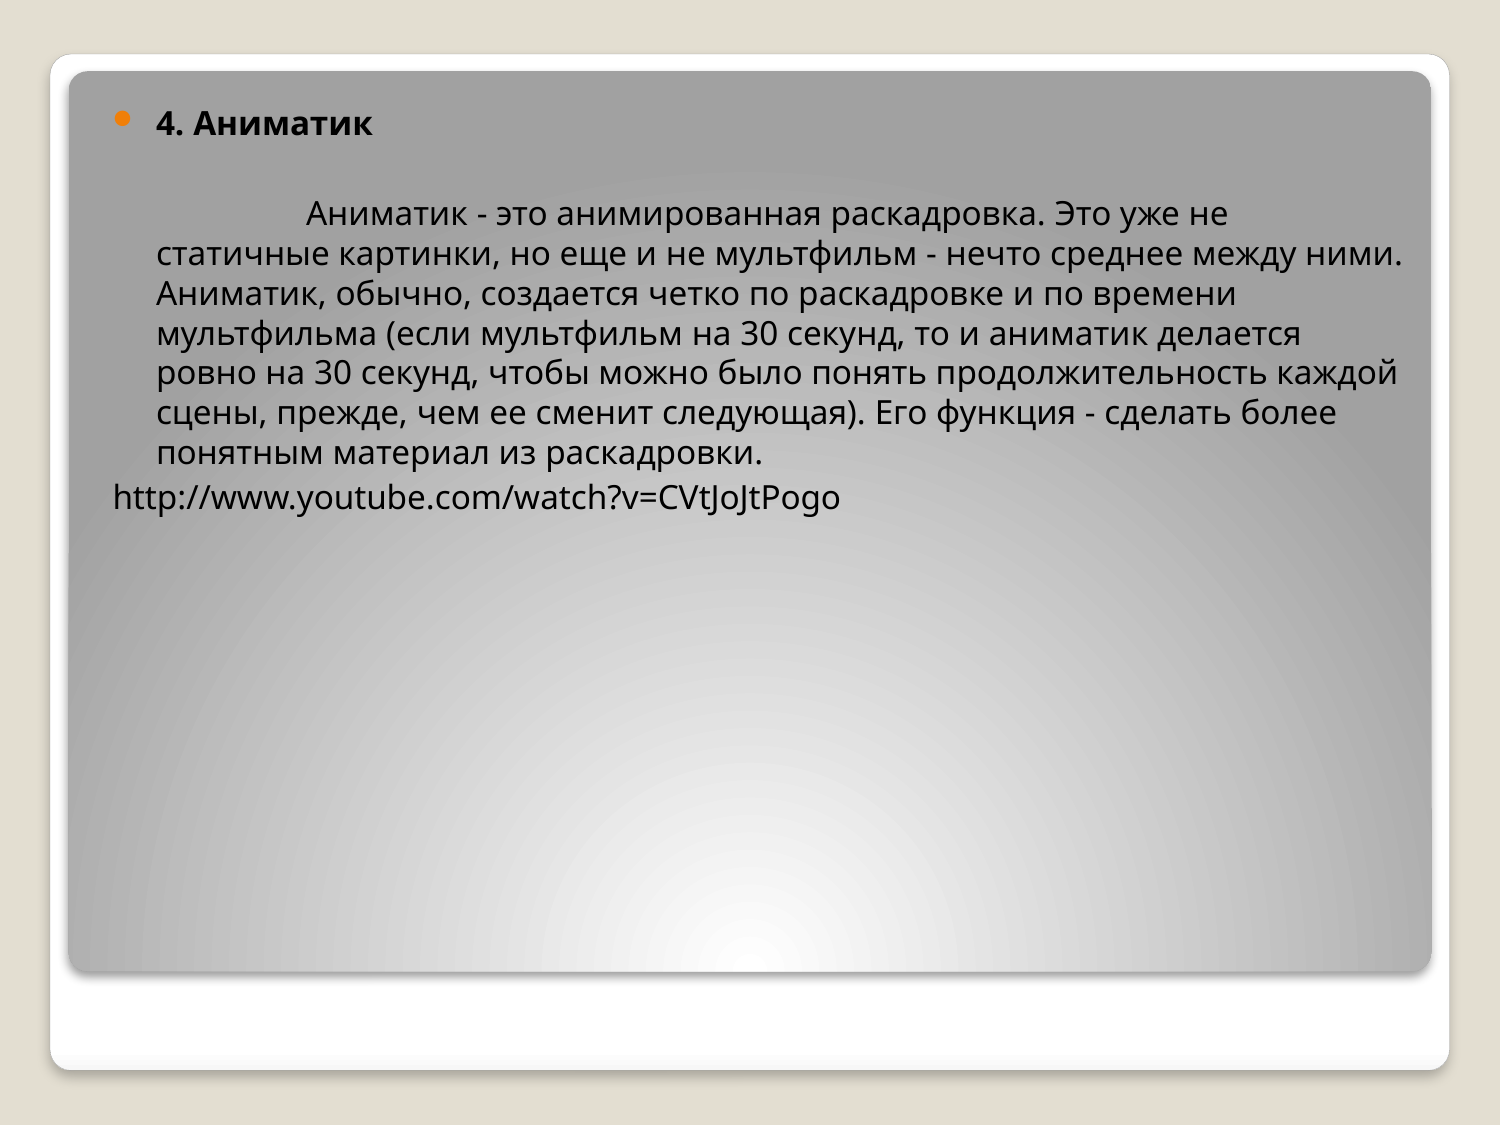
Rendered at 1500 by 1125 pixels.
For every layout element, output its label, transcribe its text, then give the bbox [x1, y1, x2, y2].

list 4. Аниматик Аниматик - это анимированная раскадровка. Это уже не статичные картинки, но еще и не мультфильм - нечто среднее между ними. Аниматик, обычно, создается четко по раскадровке и по времени мультфильма (если мультфильм на 30 секунд, то и аниматик делается ровно на 30 секунд, чтобы можно было понять продолжительность каждой сцены, прежде, чем ее сменит следующая). Его функция - сделать более понятным материал из раскадровки. http://www.youtube.com/watch?v=CVtJoJtPogo [82, 86, 1425, 774]
